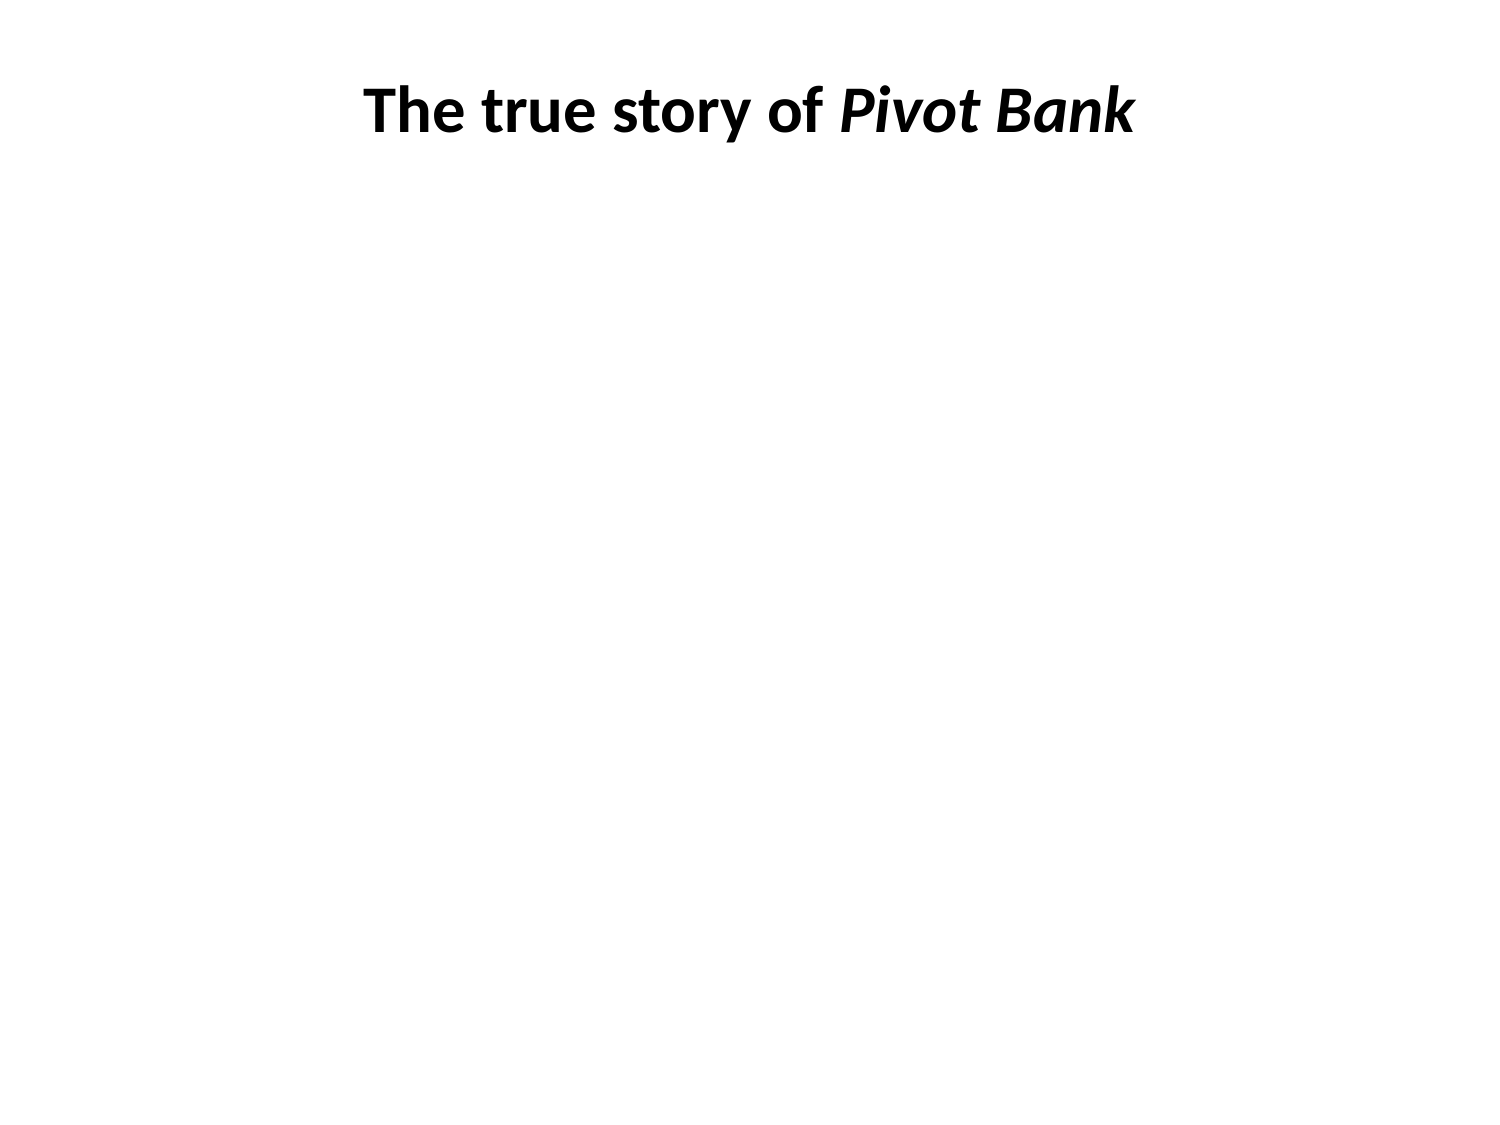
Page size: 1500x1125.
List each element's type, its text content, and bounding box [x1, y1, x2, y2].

title The true story of Pivot Bank [75, 12, 1425, 200]
